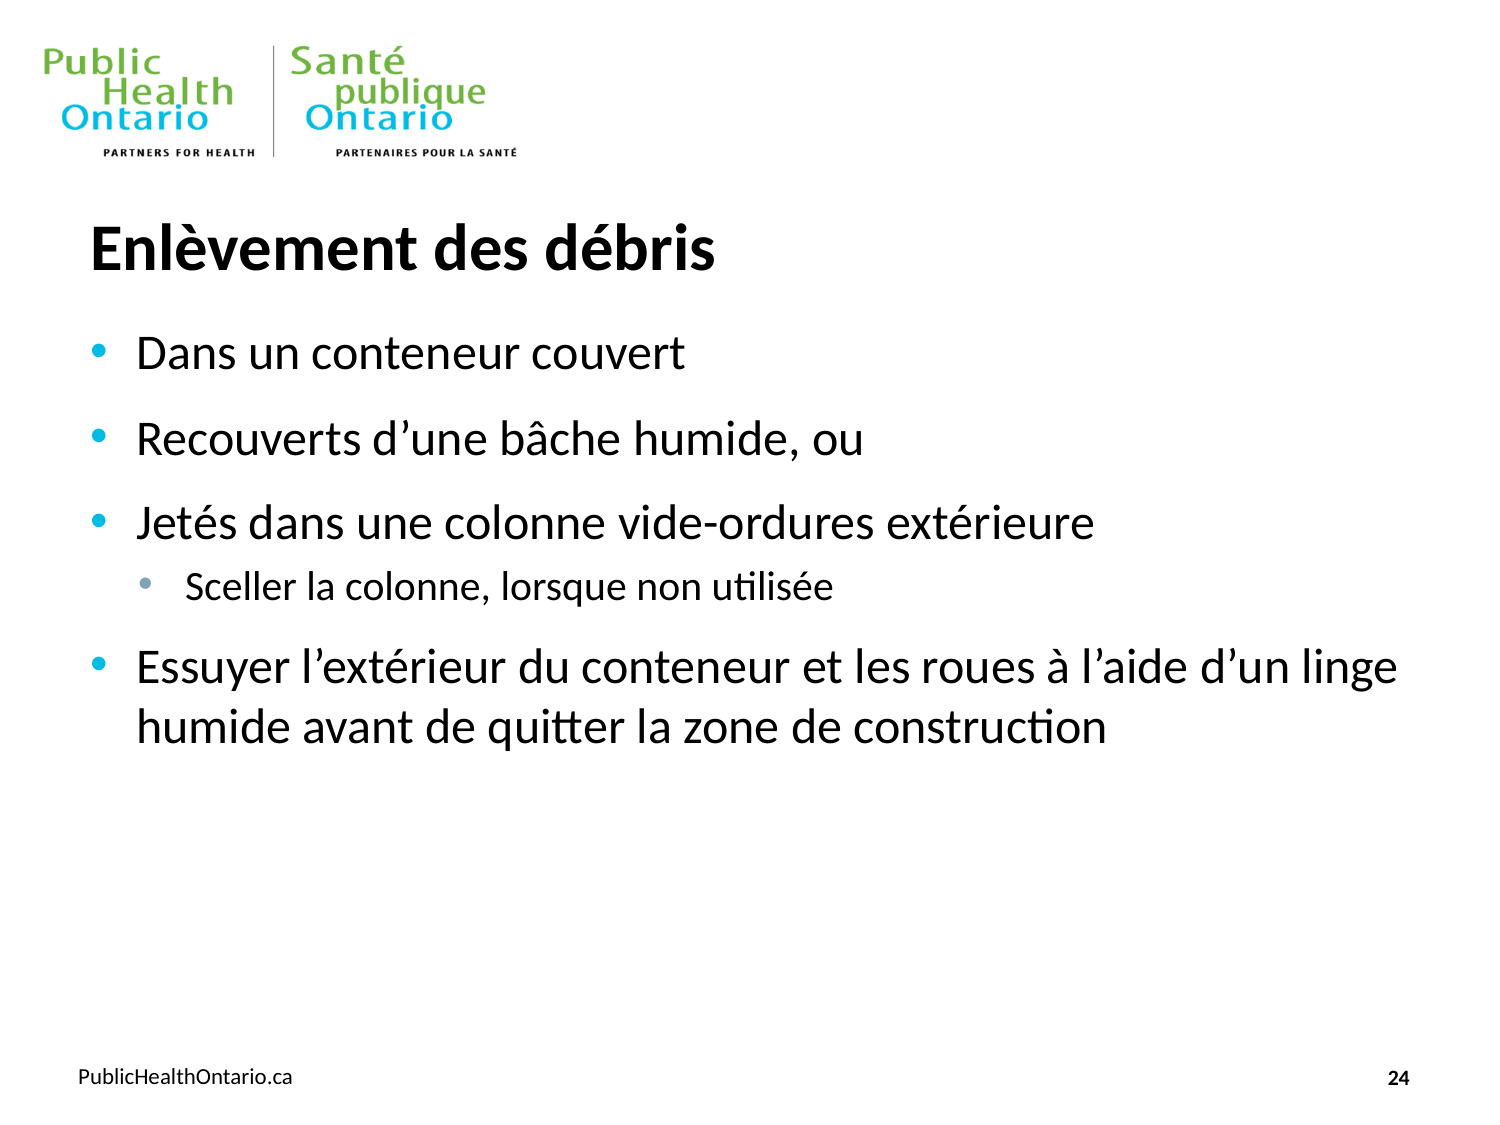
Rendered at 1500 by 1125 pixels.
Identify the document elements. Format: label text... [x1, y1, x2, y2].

list Dans un conteneur couvert Recouverts d’une bâche humide, ou Jetés dans une colonne vide-ordures extérieure Sceller la colonne, lorsque non utilisée Essuyer l’extérieur du conteneur et les roues à l’aide d’un linge humide avant de quitter la zone de construction [75, 312, 1425, 1038]
title Enlèvement des débris [75, 187, 1425, 300]
picture [37, 37, 525, 165]
slide_number 24 [1287, 1057, 1425, 1096]
